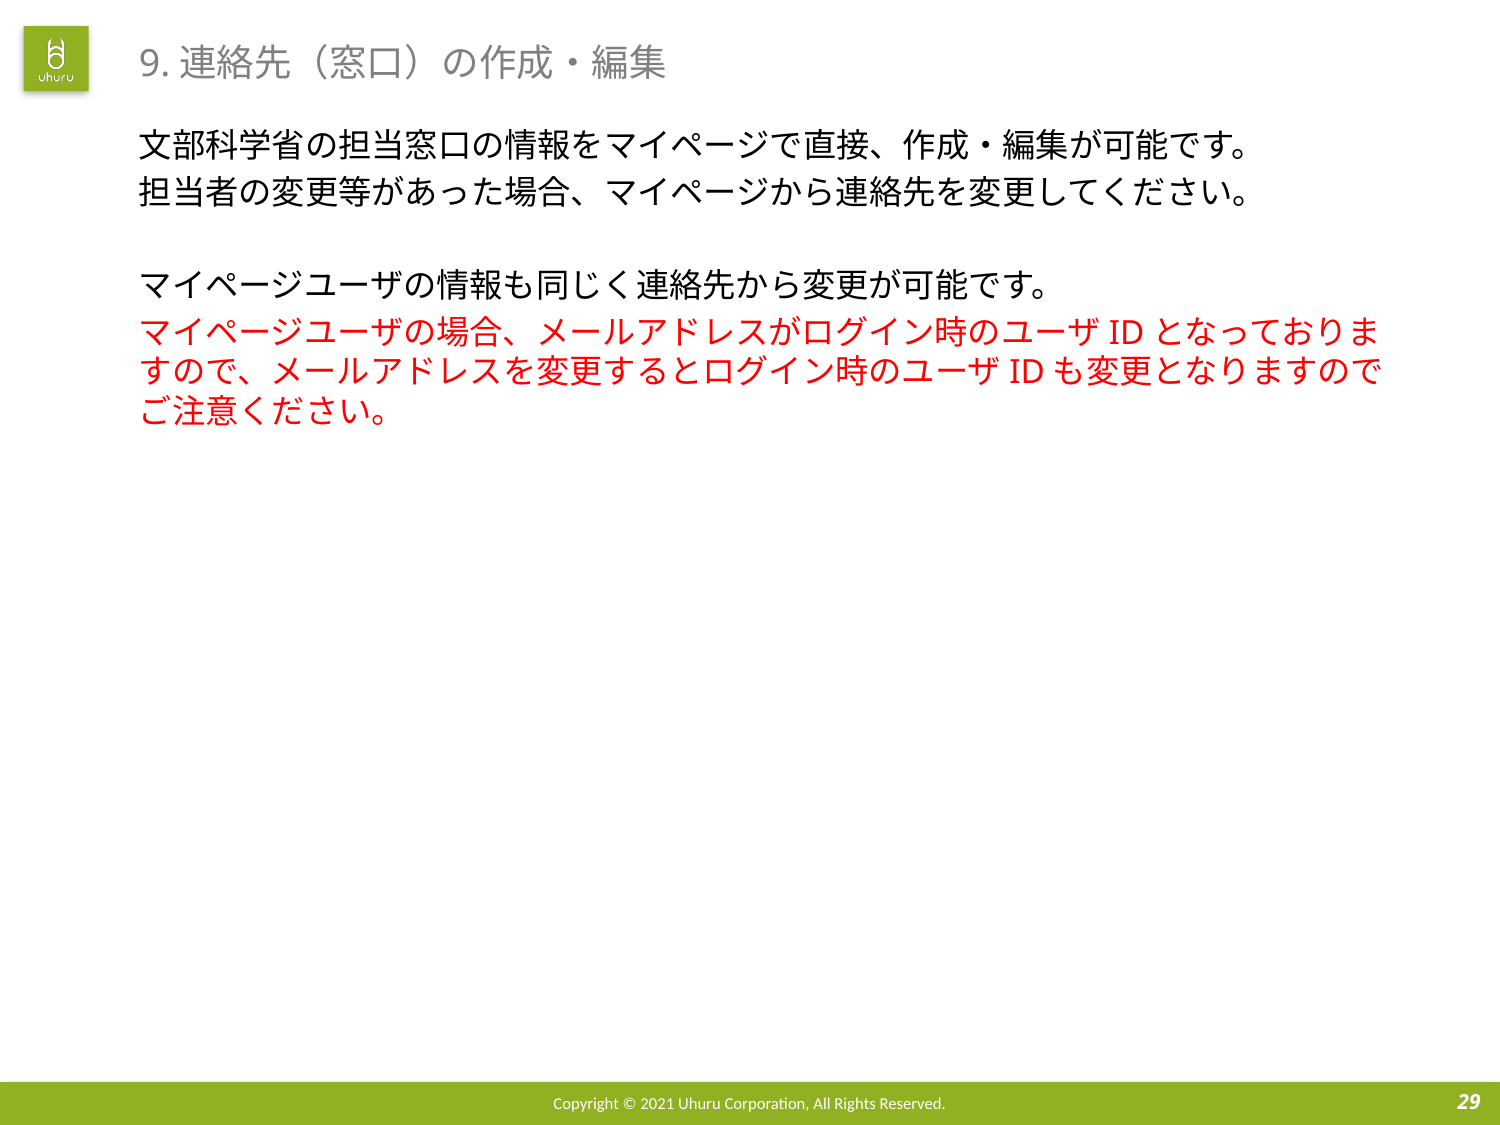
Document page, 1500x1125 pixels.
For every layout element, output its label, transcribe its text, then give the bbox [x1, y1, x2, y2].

title 9.連絡先（窓口）の作成・編集 [123, 4, 1500, 119]
slide_number 29 [1391, 1088, 1496, 1118]
list 文部科学省の担当窓口の情報をマイページで直接、作成・編集が可能です。 担当者の変更等があった場合、マイページから連絡先を変更してください。 マイページユーザの情報も同じく連絡先から変更が可能です。 マイページユーザの場合、メールアドレスがログイン時のユーザIDとなっておりますので、メールアドレスを変更するとログイン時のユーザIDも変更となりますのでご注意ください。 [123, 119, 1426, 490]
picture [23, 25, 89, 92]
